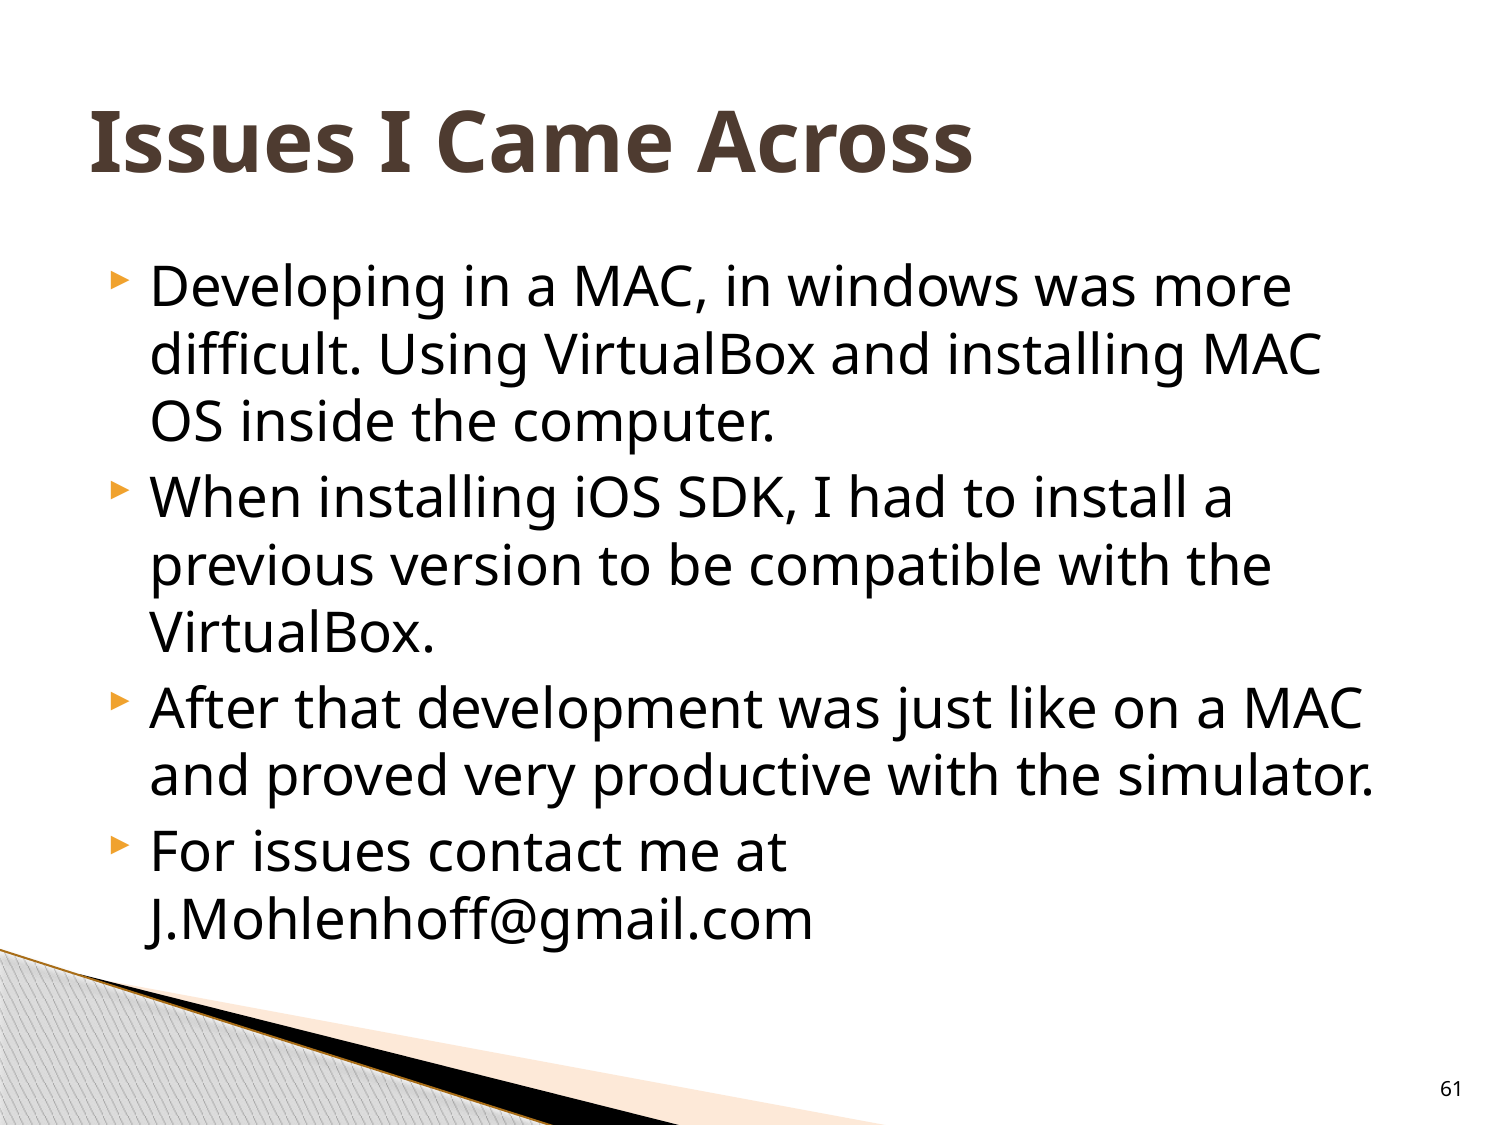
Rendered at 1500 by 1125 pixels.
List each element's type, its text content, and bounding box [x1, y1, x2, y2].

list Developing in a MAC, in windows was more difficult. Using VirtualBox and installing MAC OS inside the computer. When installing iOS SDK, I had to install a previous version to be compatible with the VirtualBox. After that development was just like on a MAC and proved very productive with the simulator. For issues contact me at J.Mohlenhoff@gmail.com [75, 243, 1425, 986]
slide_number 61 [1418, 1051, 1479, 1112]
title Issues I Came Across [75, 45, 1425, 233]
